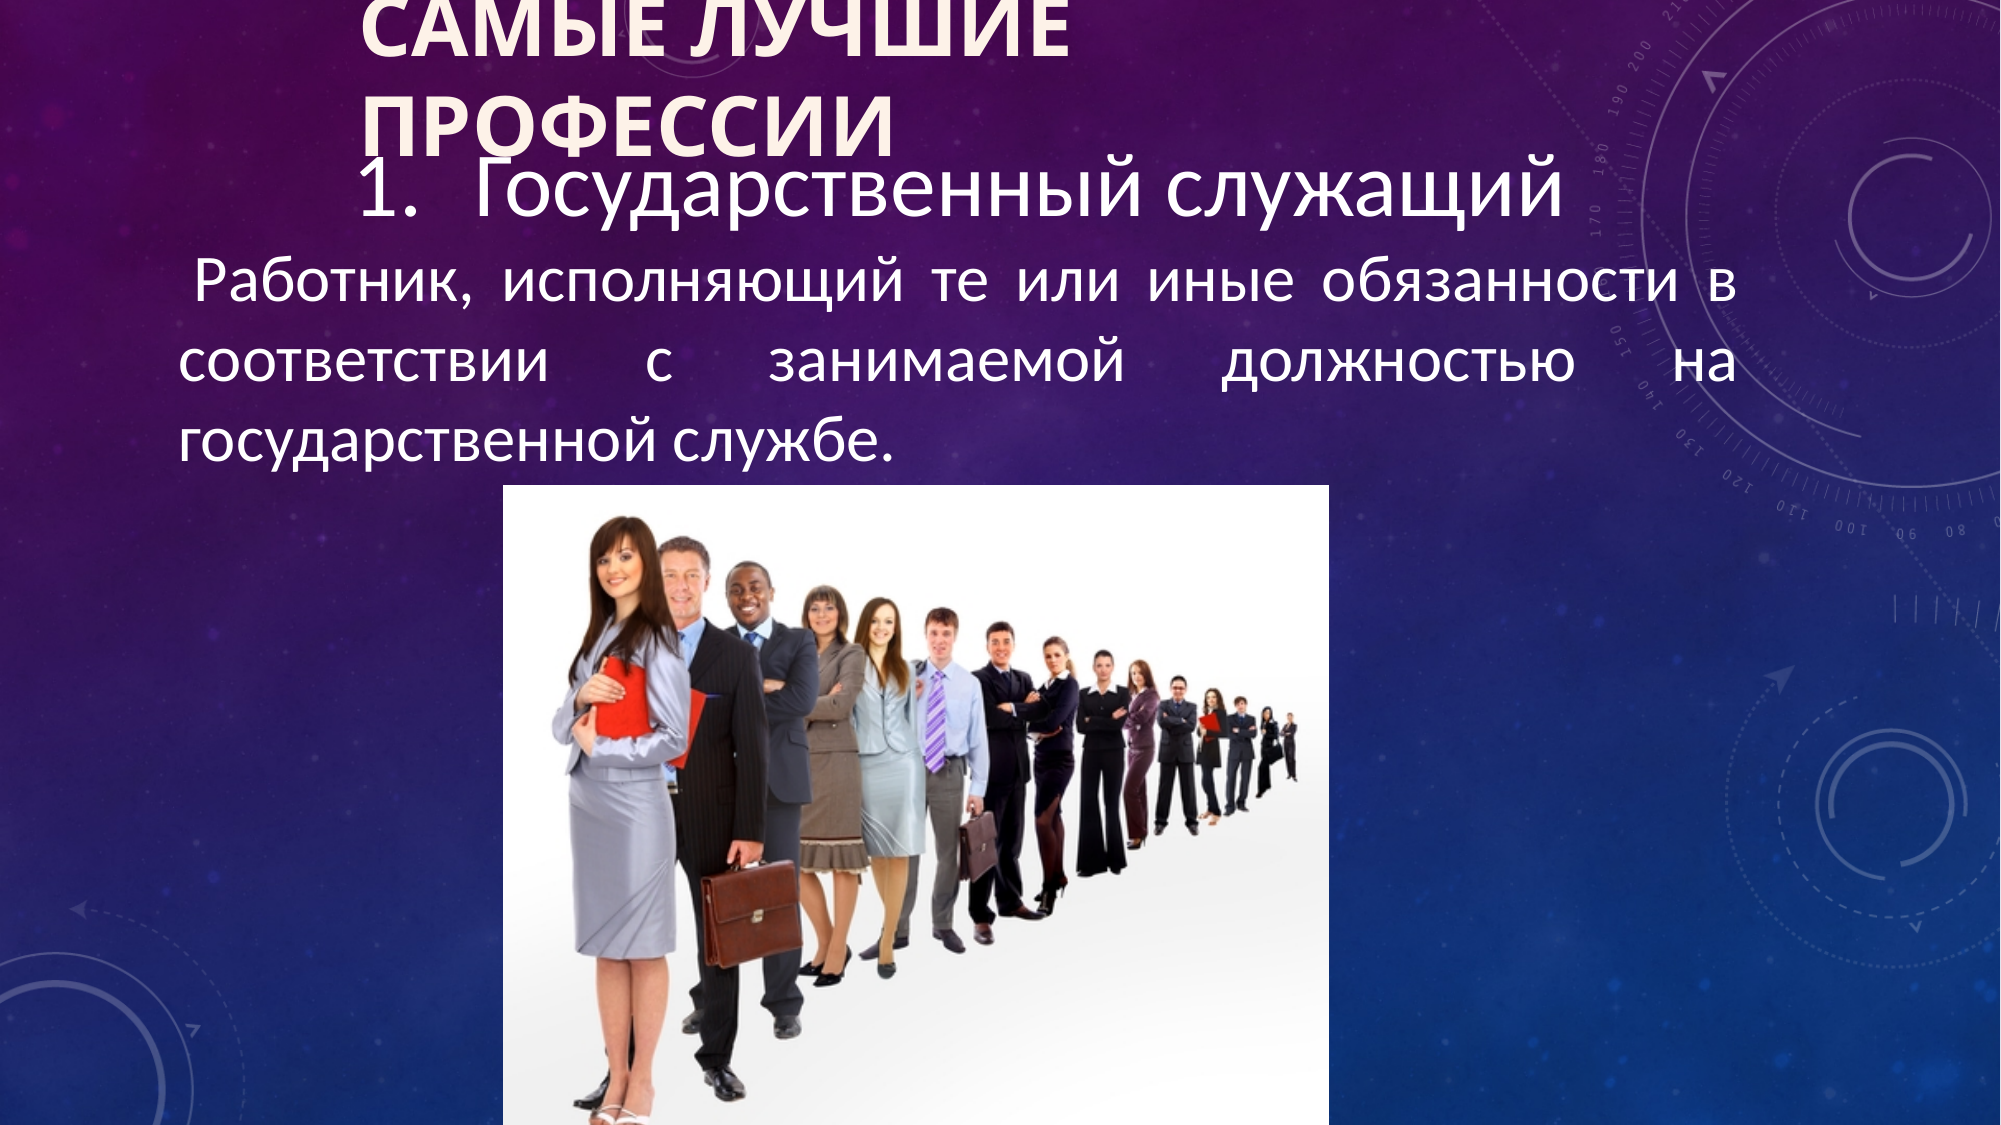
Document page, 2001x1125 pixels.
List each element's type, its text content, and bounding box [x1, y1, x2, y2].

title Самые лучшие профессии [343, 0, 1577, 117]
text_box Государственный служащий Работник, исполняющий те или иные обязанности в соответствии с занимаемой должностью на государственной службе. [164, 117, 1755, 482]
picture [0, 0, 2001, 1125]
